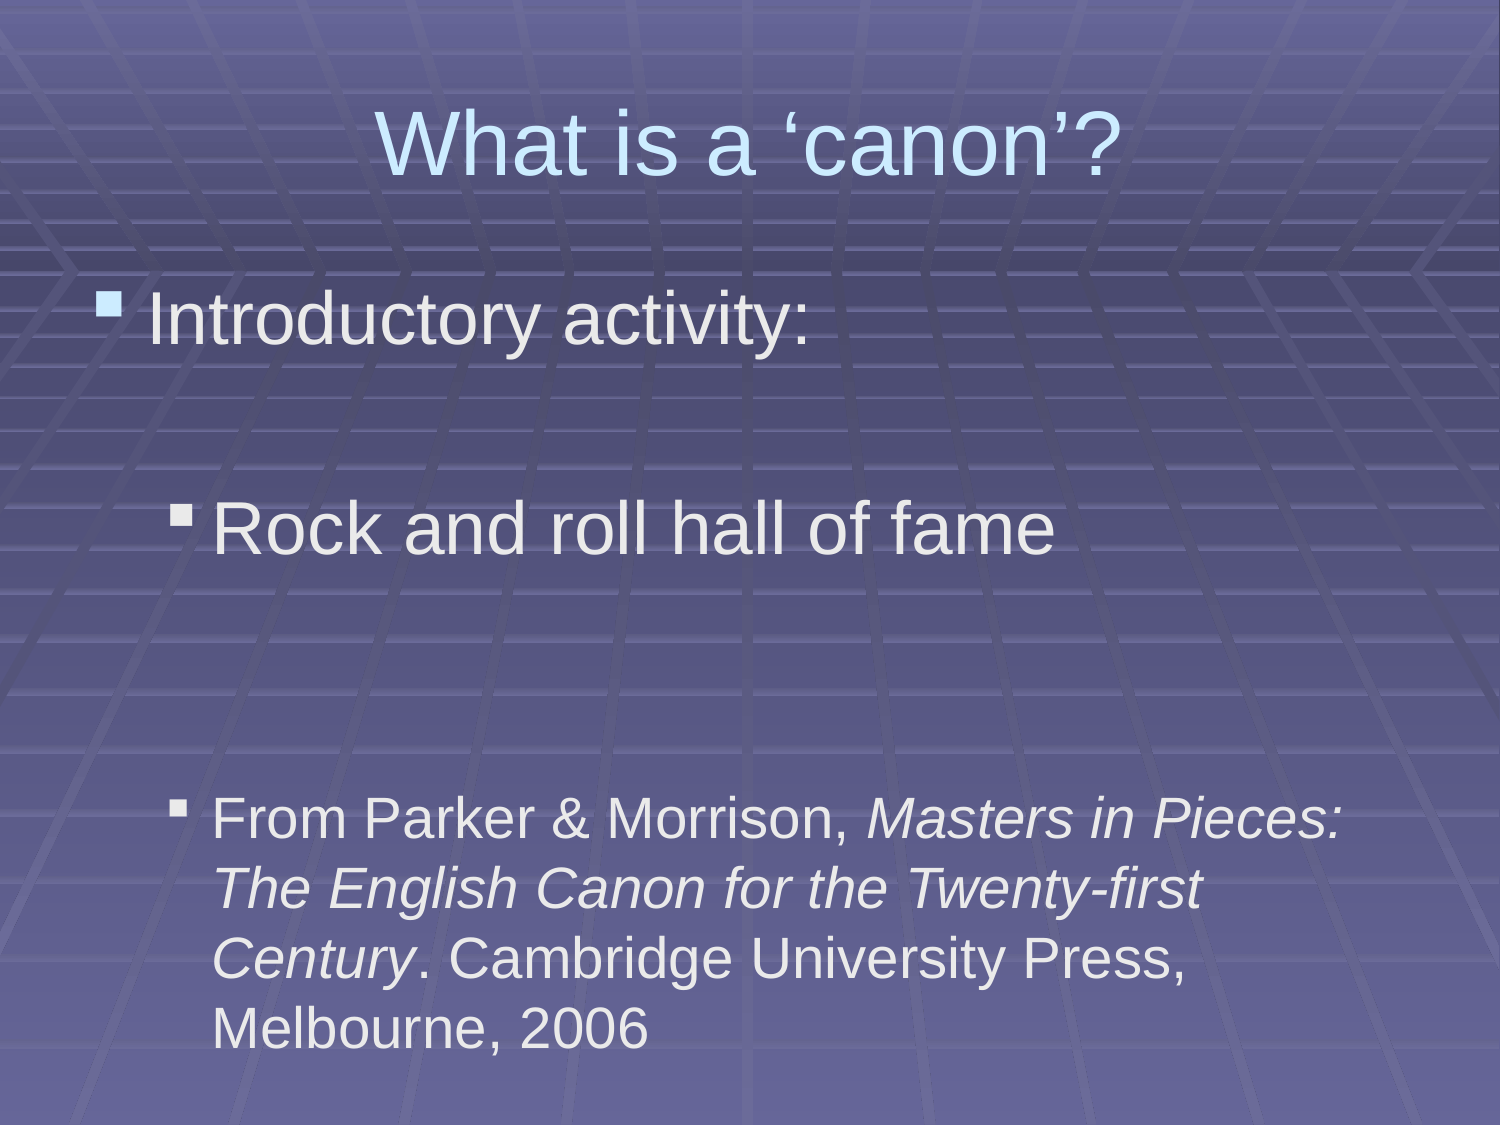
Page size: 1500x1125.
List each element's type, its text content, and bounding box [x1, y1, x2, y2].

list Introductory activity: Rock and roll hall of fame From Parker & Morrison, Masters in Pieces: The English Canon for the Twenty-first Century. Cambridge University Press, Melbourne, 2006 [74, 261, 1425, 1001]
title What is a ‘canon’? [74, 44, 1425, 233]
